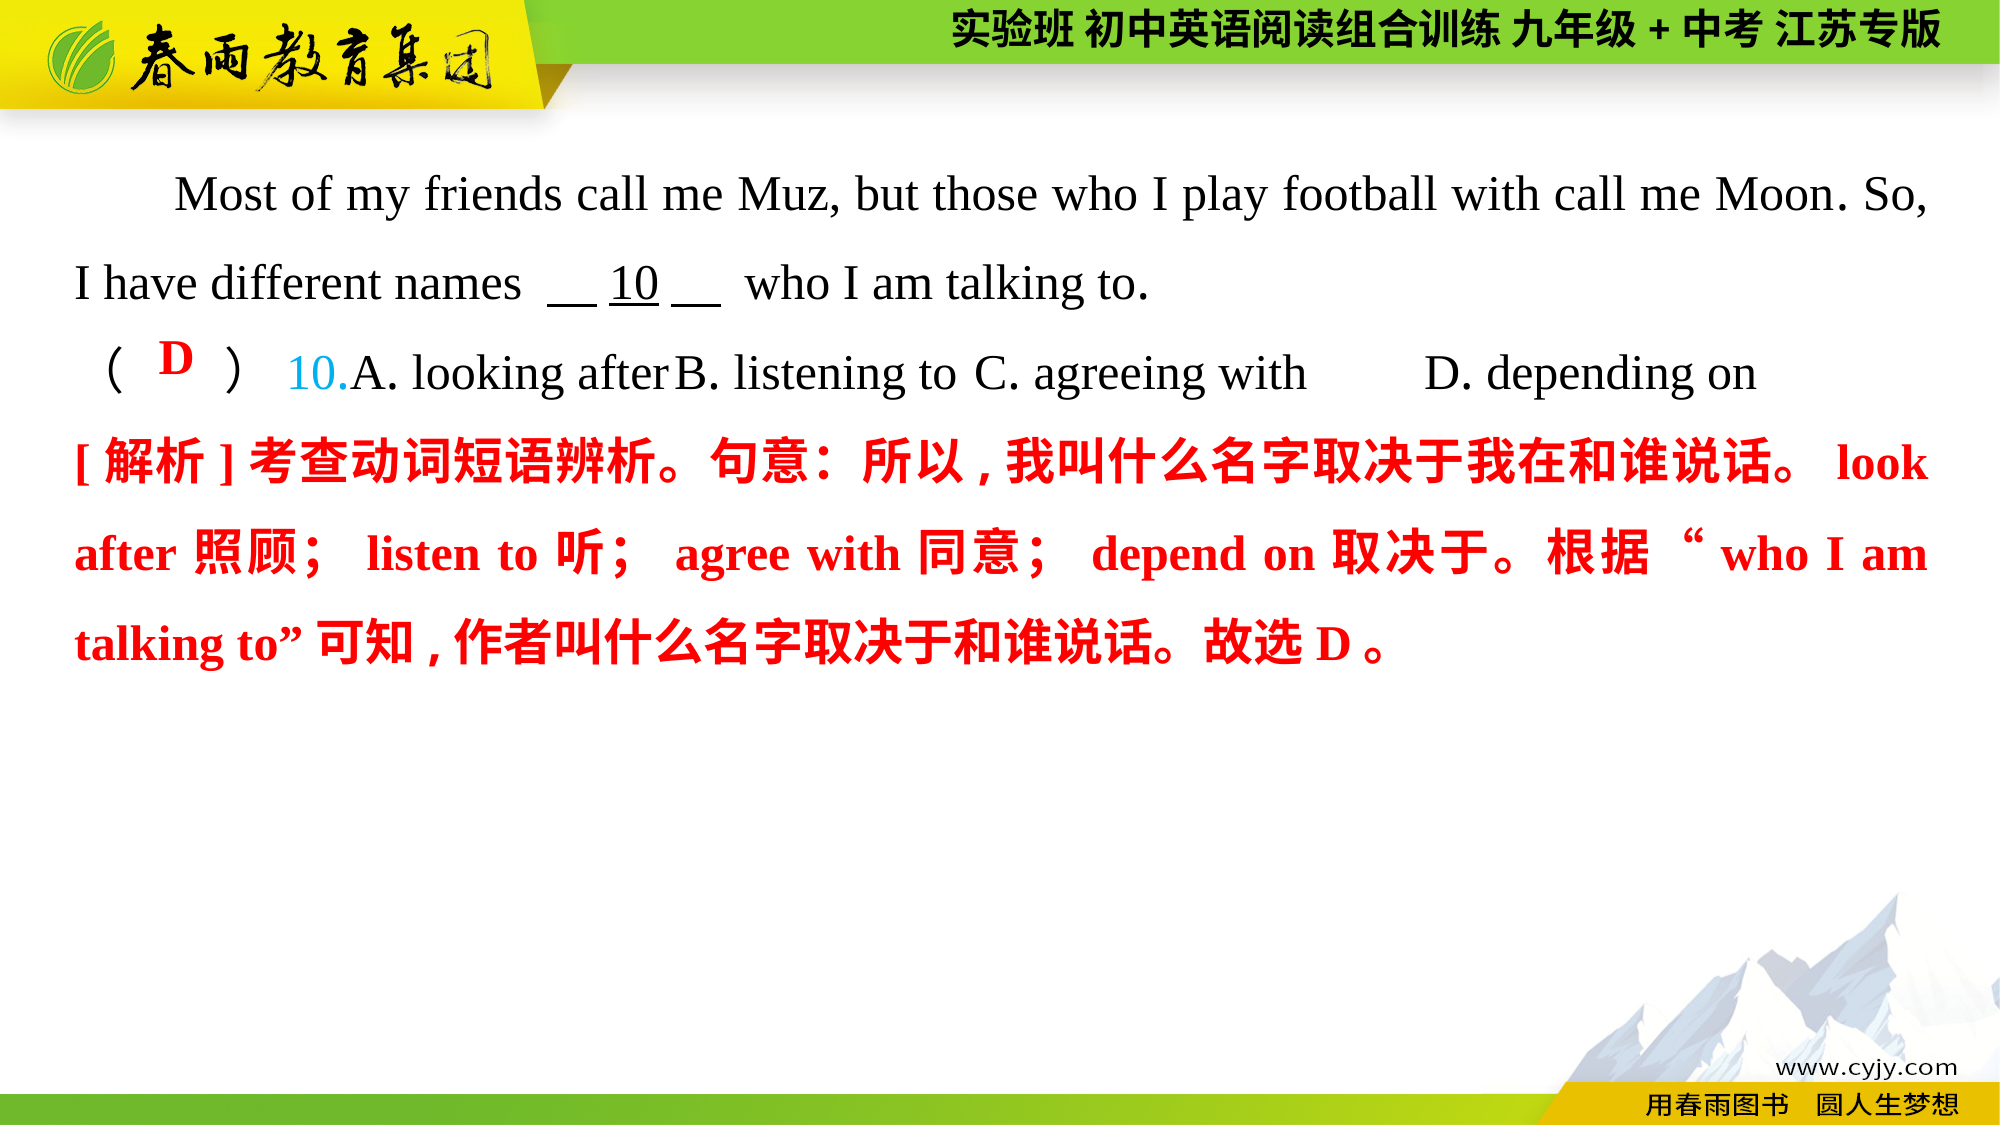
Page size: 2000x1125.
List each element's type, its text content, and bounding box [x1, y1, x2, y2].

picture [0, 0, 2000, 1125]
text_box [解析]考查动词短语辨析。句意：所以,我叫什么名字取决于我在和谁说话。look after照顾；listen to听；agree with同意；depend on取决于。根据“who I am talking to”可知,作者叫什么名字取决于和谁说话。故选D。 [59, 392, 1944, 678]
text_box （ ）10.A. looking after B. listening to C. agreeing with D. depending on [59, 302, 1944, 392]
list Most of my friends call me Muz, but those who I play football with call me Moon. So, I have different names 10 who I am talking to. [59, 122, 1944, 302]
text_box D [143, 317, 210, 392]
